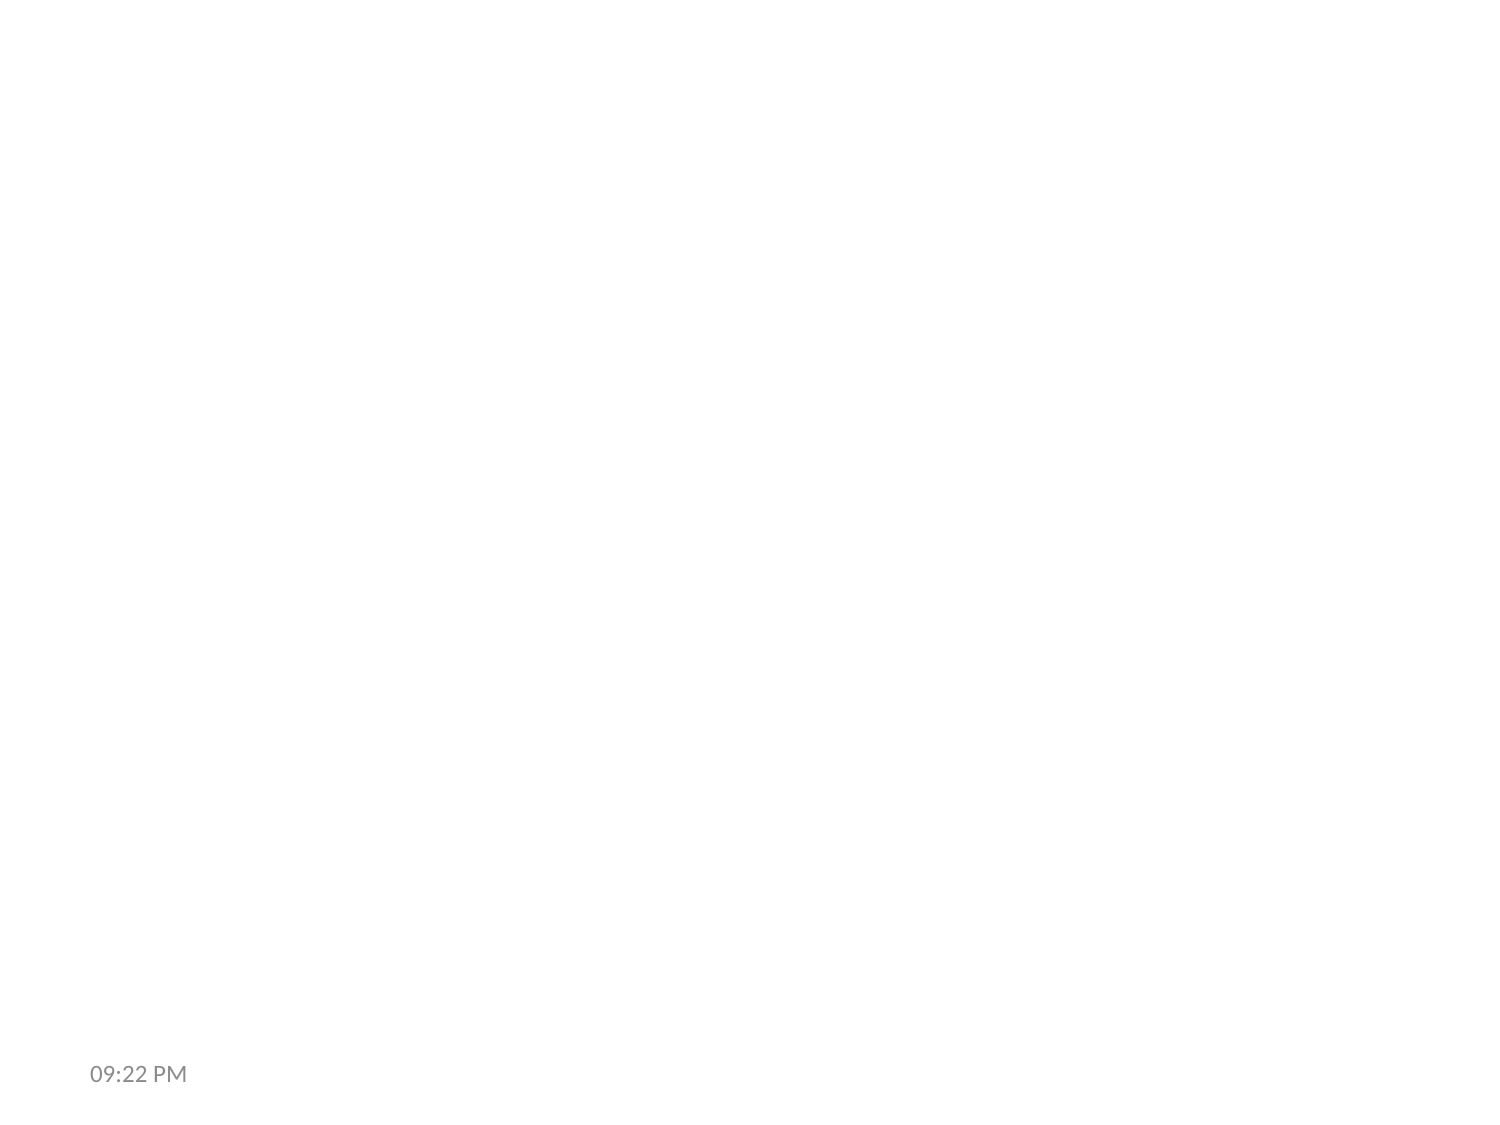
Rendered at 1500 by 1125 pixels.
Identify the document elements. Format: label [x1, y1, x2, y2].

slide_number [75, 1042, 425, 1103]
